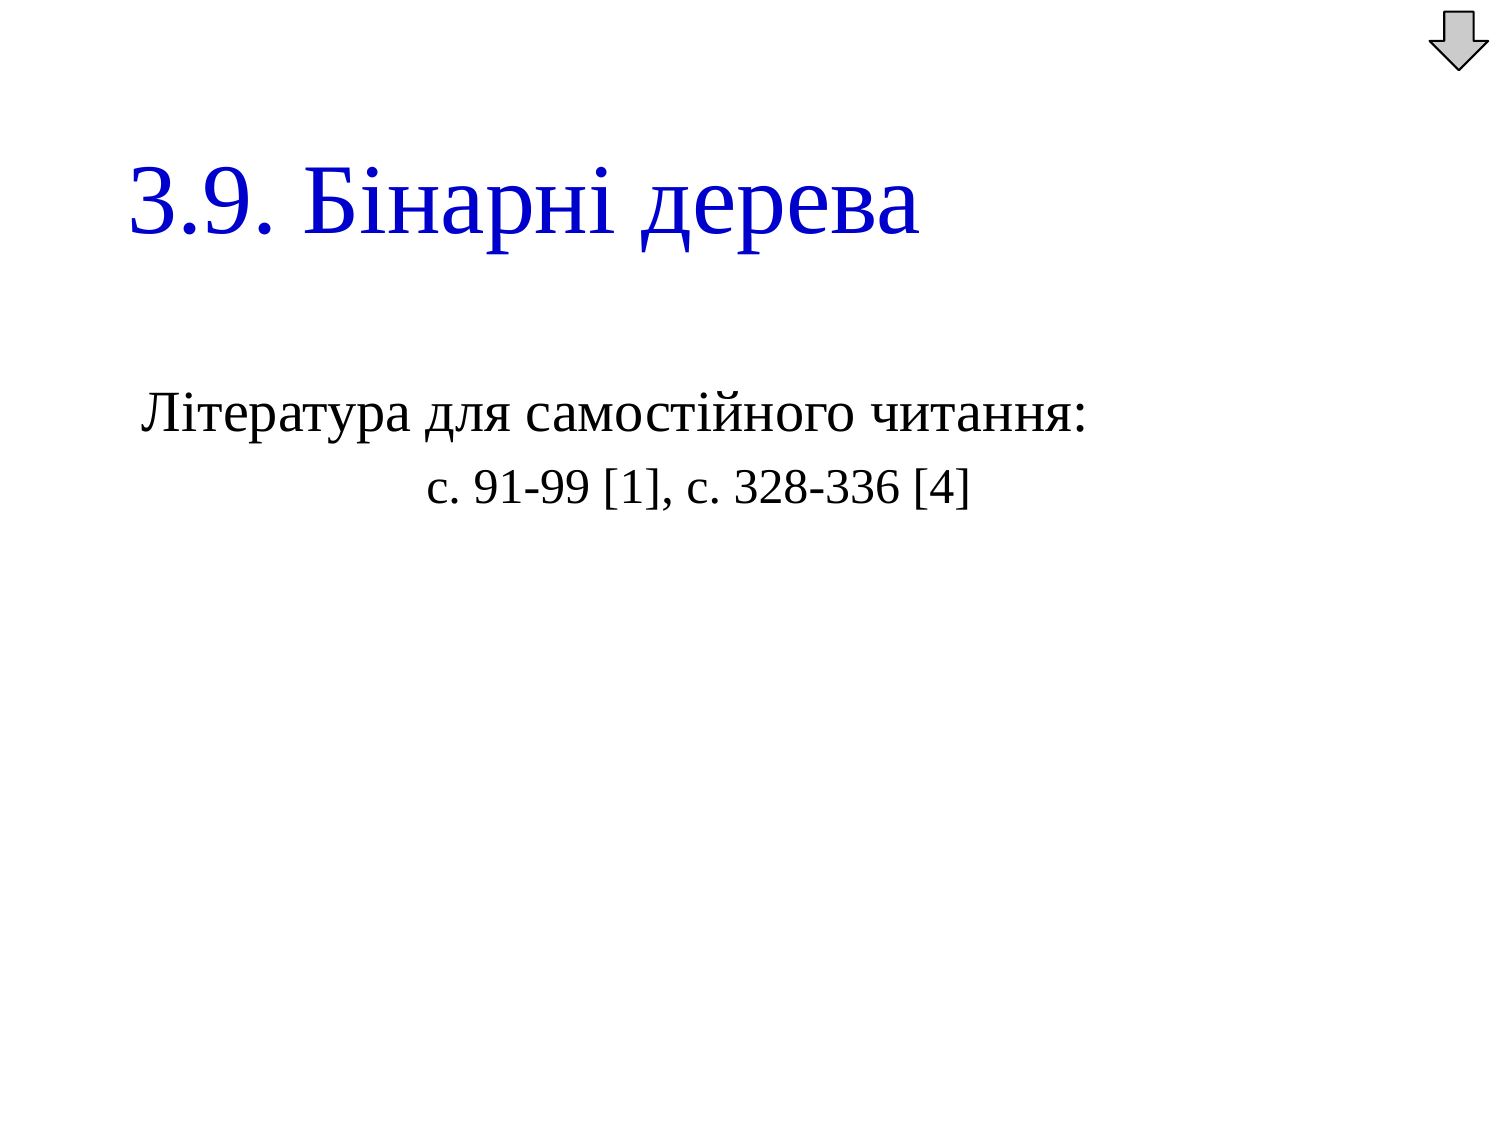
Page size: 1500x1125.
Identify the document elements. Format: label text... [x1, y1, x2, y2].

text_box [1429, 11, 1489, 71]
list Література для самостійного читання: с. 91-99 [1], с. 328-336 [4] [111, 373, 1387, 551]
title 3.9. Бінарні дерева [111, 99, 1438, 288]
